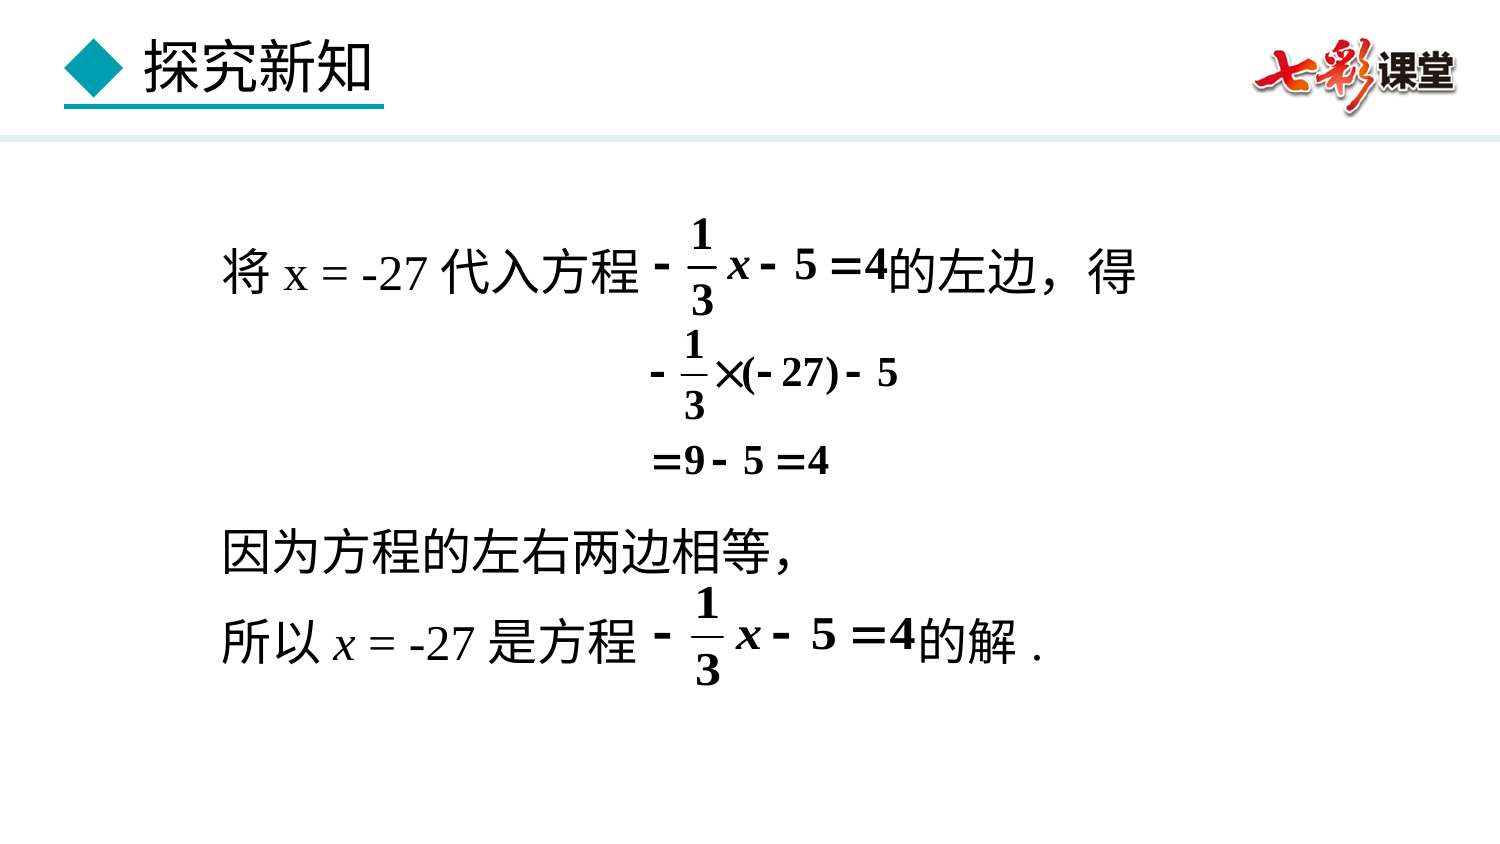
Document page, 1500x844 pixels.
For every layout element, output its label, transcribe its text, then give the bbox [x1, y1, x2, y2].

picture [1249, 32, 1461, 118]
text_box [646, 202, 896, 314]
text_box 将x = -27代入方程 的左边，得 [900, 232, 1363, 308]
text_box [645, 570, 924, 697]
text_box 将x = -27代入方程 的左边，得 [206, 232, 641, 308]
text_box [643, 315, 907, 484]
text_box 因为方程的左右两边相等， 所以x = -27是方程 的解. [206, 483, 1099, 678]
